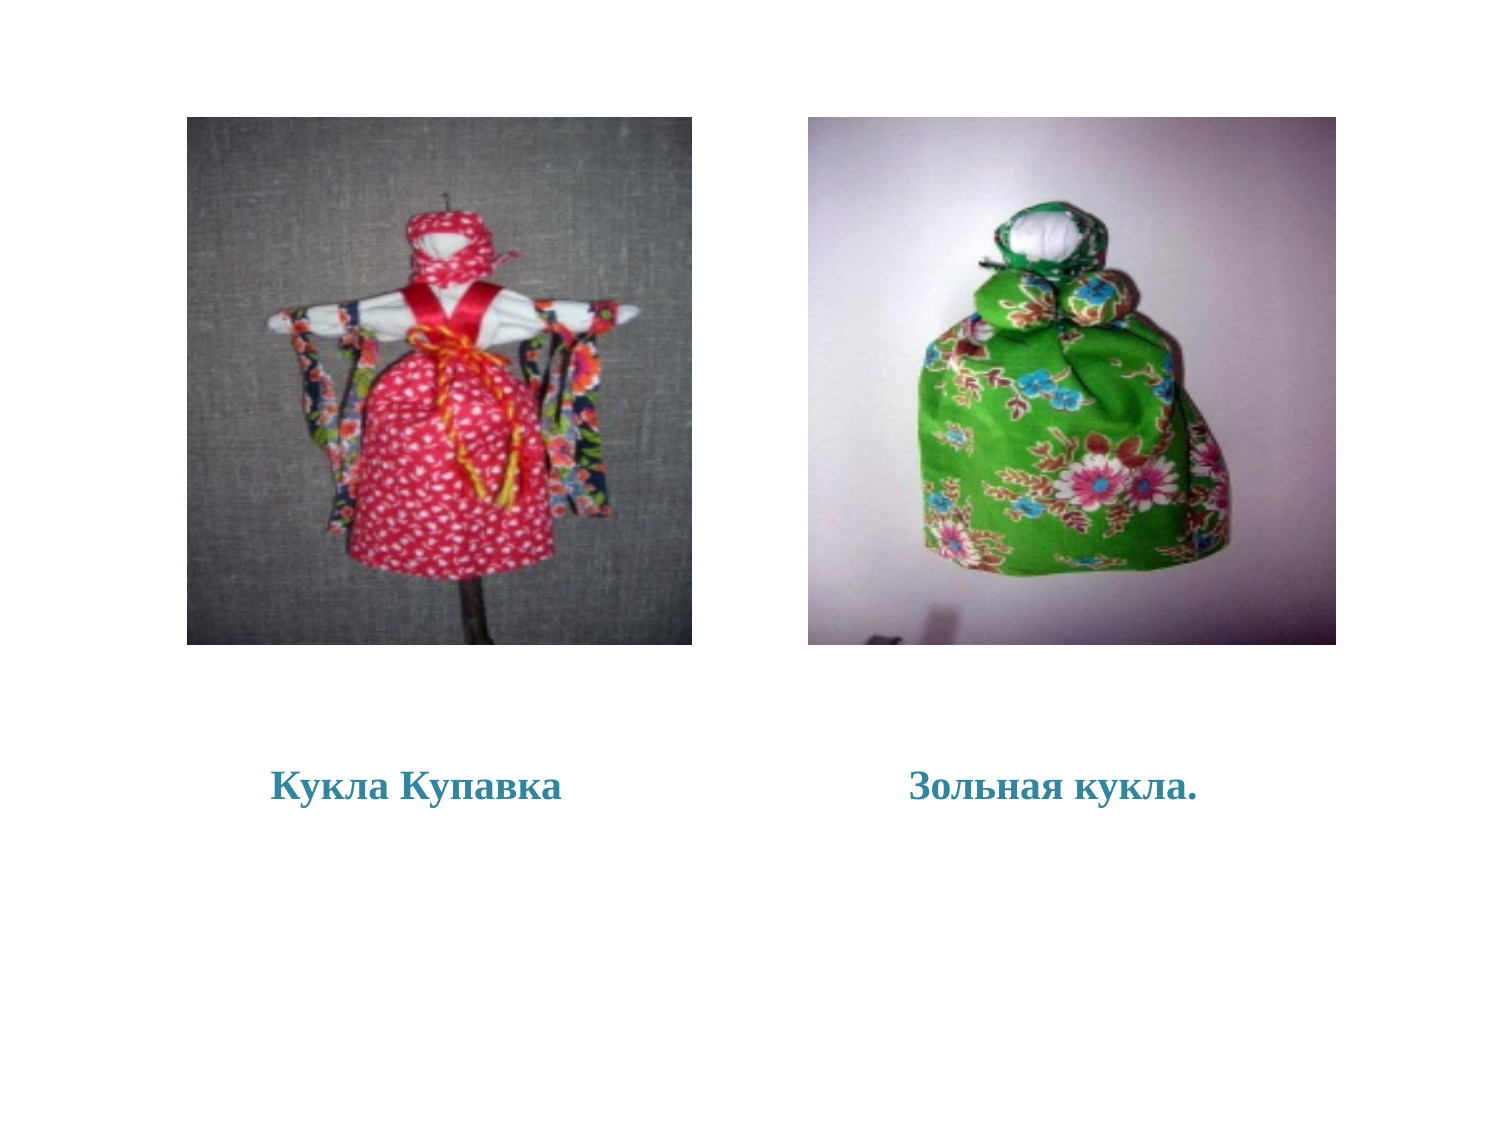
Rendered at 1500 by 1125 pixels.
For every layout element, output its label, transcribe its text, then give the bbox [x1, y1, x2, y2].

list Кукла Купавка Зольная кукла. [75, 750, 1425, 1005]
picture [808, 116, 1337, 645]
picture [187, 116, 692, 645]
